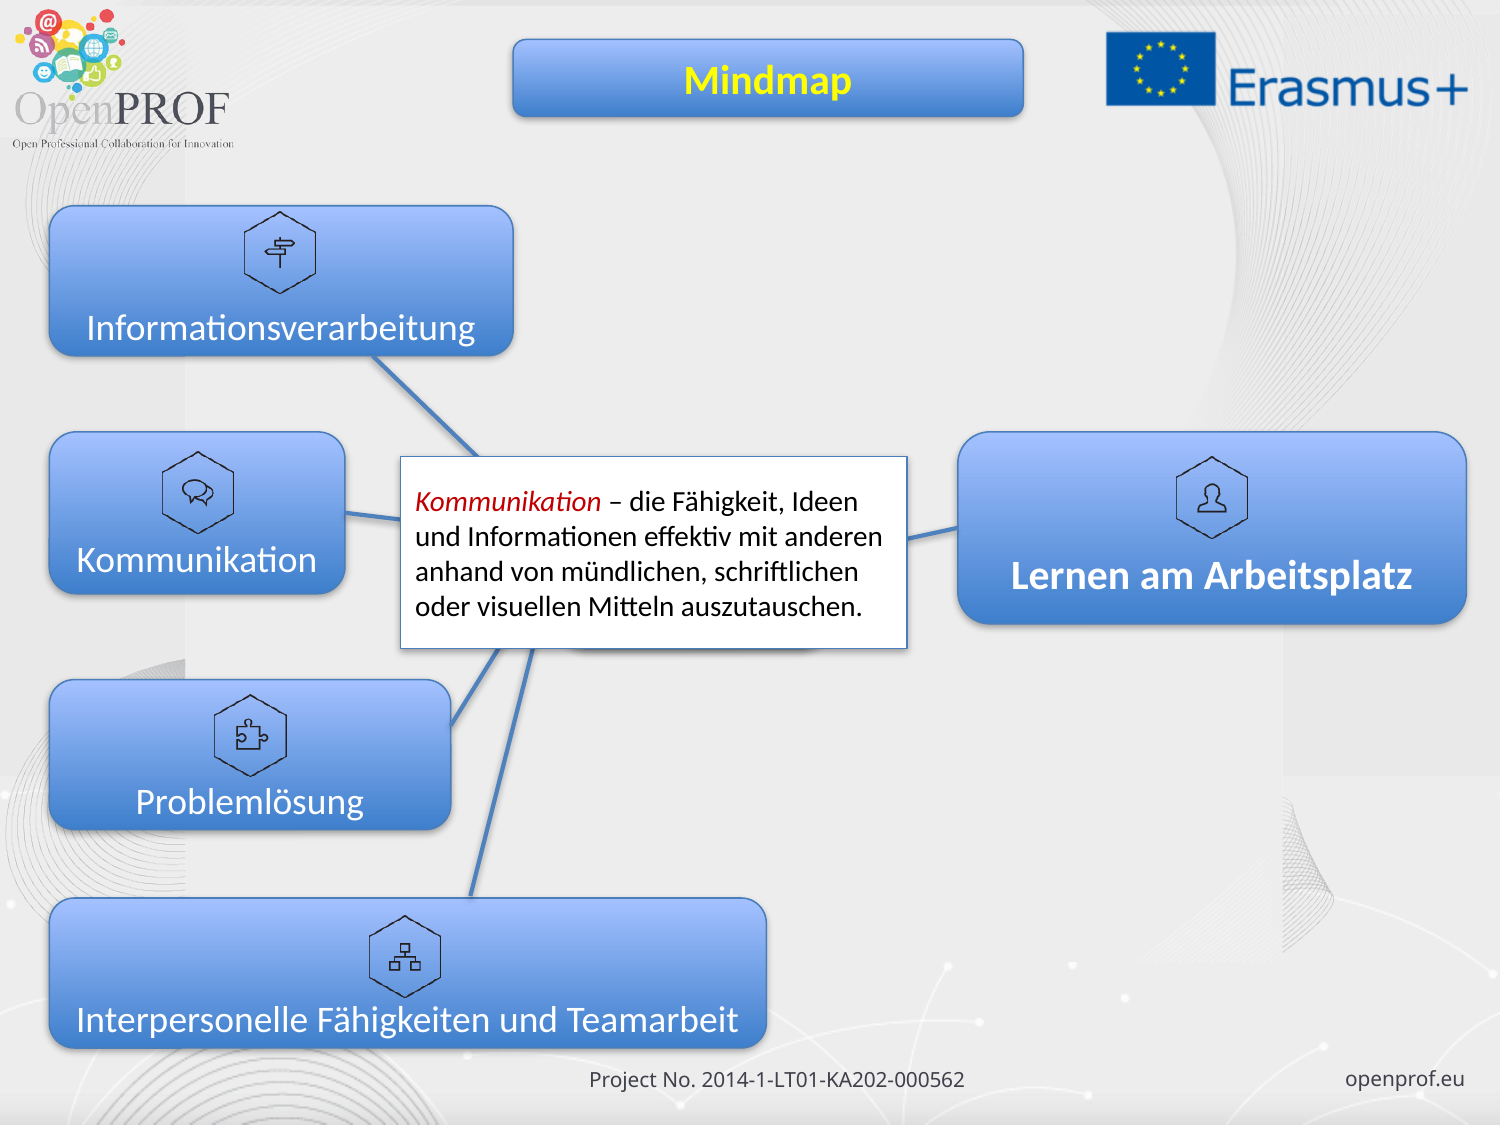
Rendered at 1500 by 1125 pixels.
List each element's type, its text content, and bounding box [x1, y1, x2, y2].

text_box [771, 460, 958, 649]
text_box Mindmap [512, 38, 1025, 118]
picture [0, 0, 1500, 1125]
text_box Lernen am Arbeitsplatz [957, 431, 1468, 625]
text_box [49, 205, 767, 1049]
